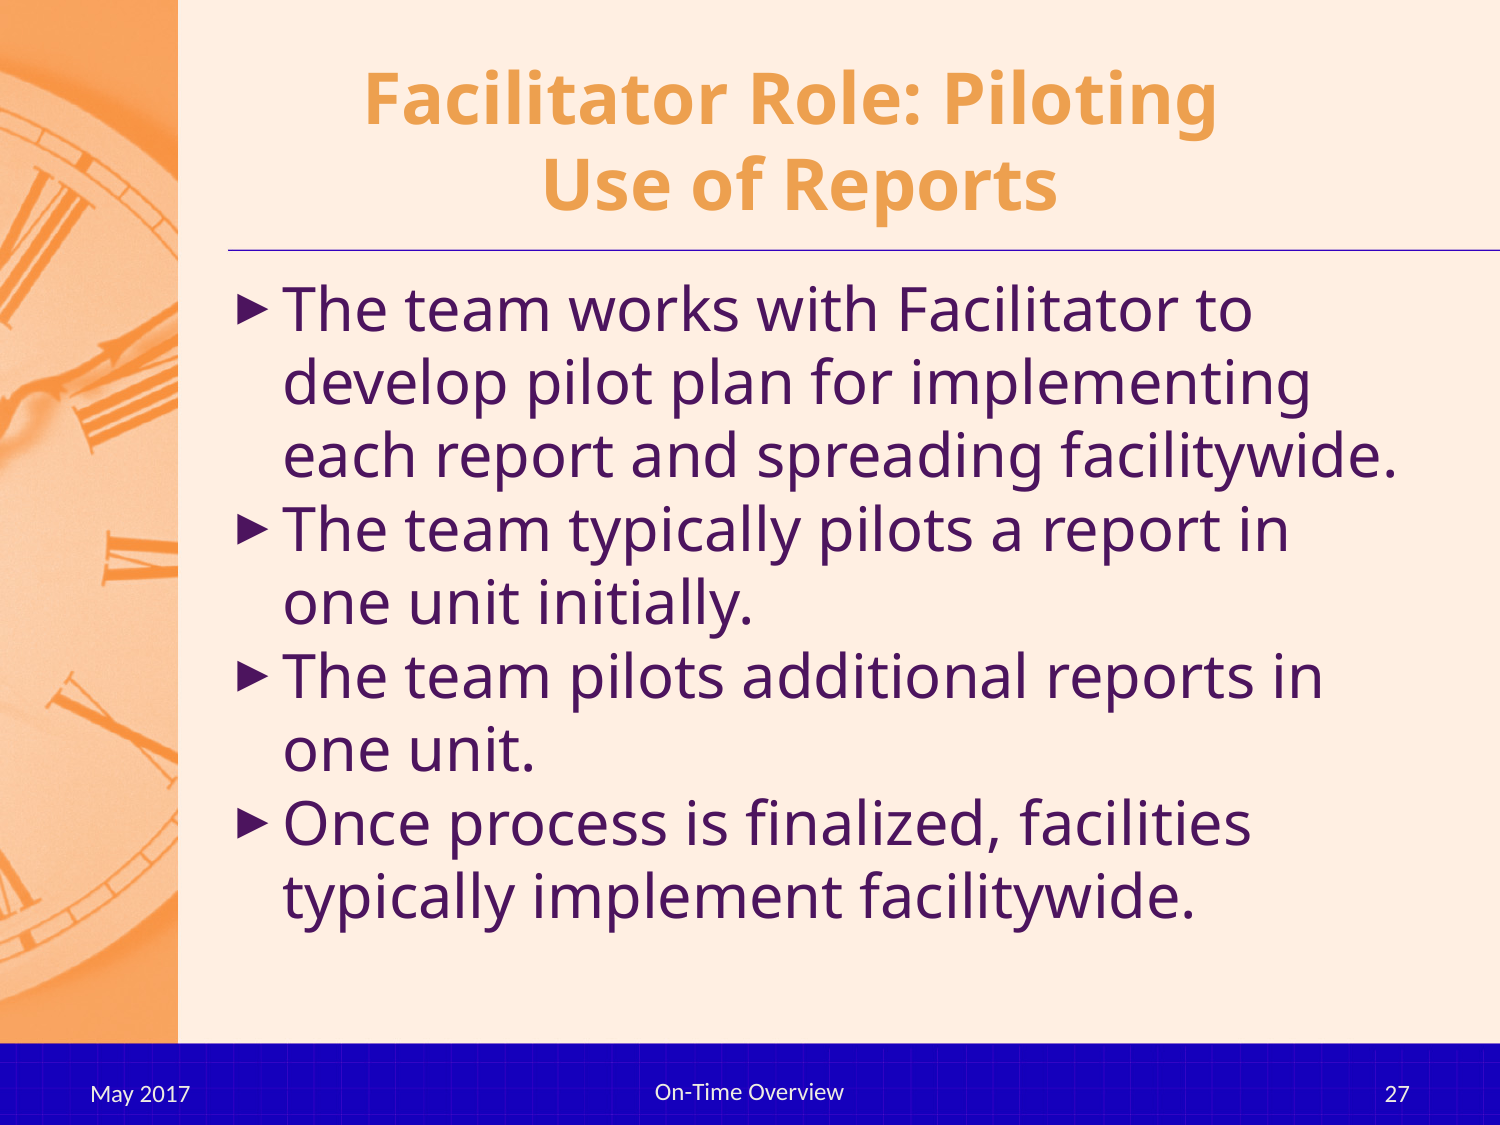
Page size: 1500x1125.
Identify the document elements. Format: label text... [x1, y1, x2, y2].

slide_number 27 [1074, 1062, 1425, 1122]
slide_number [75, 1062, 425, 1122]
list The team works with Facilitator to develop pilot plan for implementing each report and spreading facilitywide. The team typically pilots a report in one unit initially. The team pilots additional reports in one unit. Once process is finalized, facilities typically implement facilitywide. [212, 262, 1425, 1005]
footer On-Time Overview [512, 1060, 988, 1121]
title Facilitator Role: Piloting Use of Reports [174, 45, 1425, 233]
picture [0, 0, 1500, 1125]
